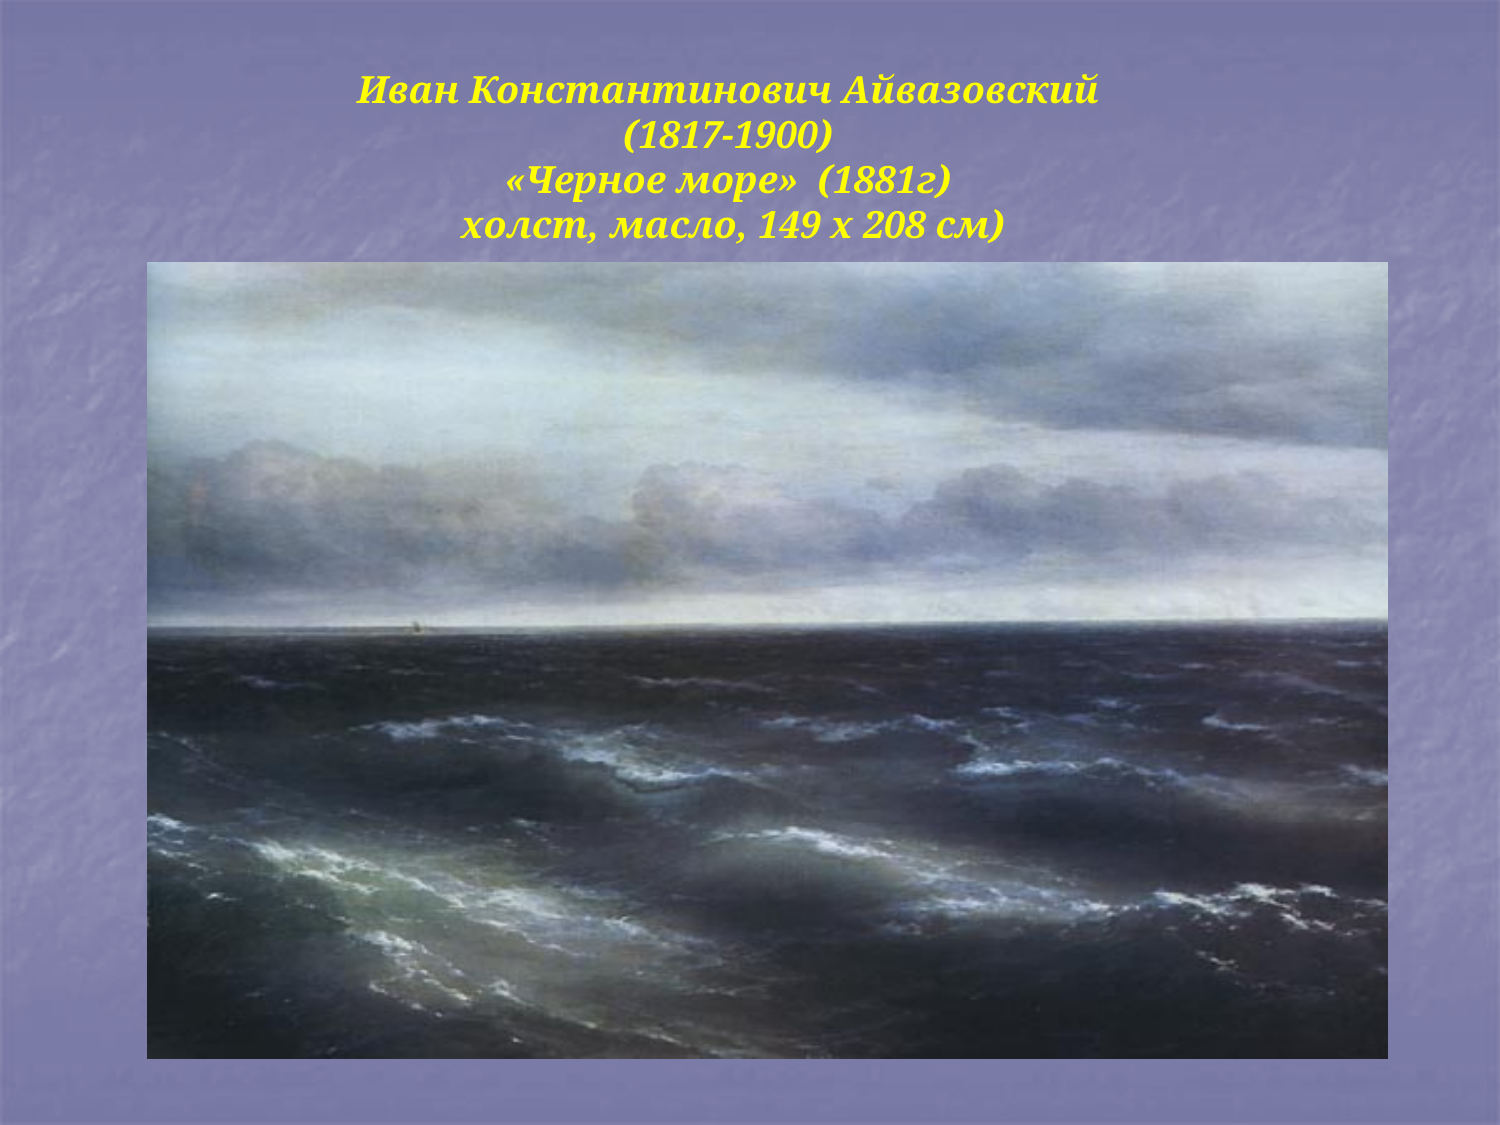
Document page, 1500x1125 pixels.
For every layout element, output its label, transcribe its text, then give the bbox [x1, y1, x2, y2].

title Иван Константинович Айвазовский (1817-1900) «Черное море» (1881г) холст, масло, 149 x 208 см) [53, 66, 1404, 292]
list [147, 262, 1388, 1059]
